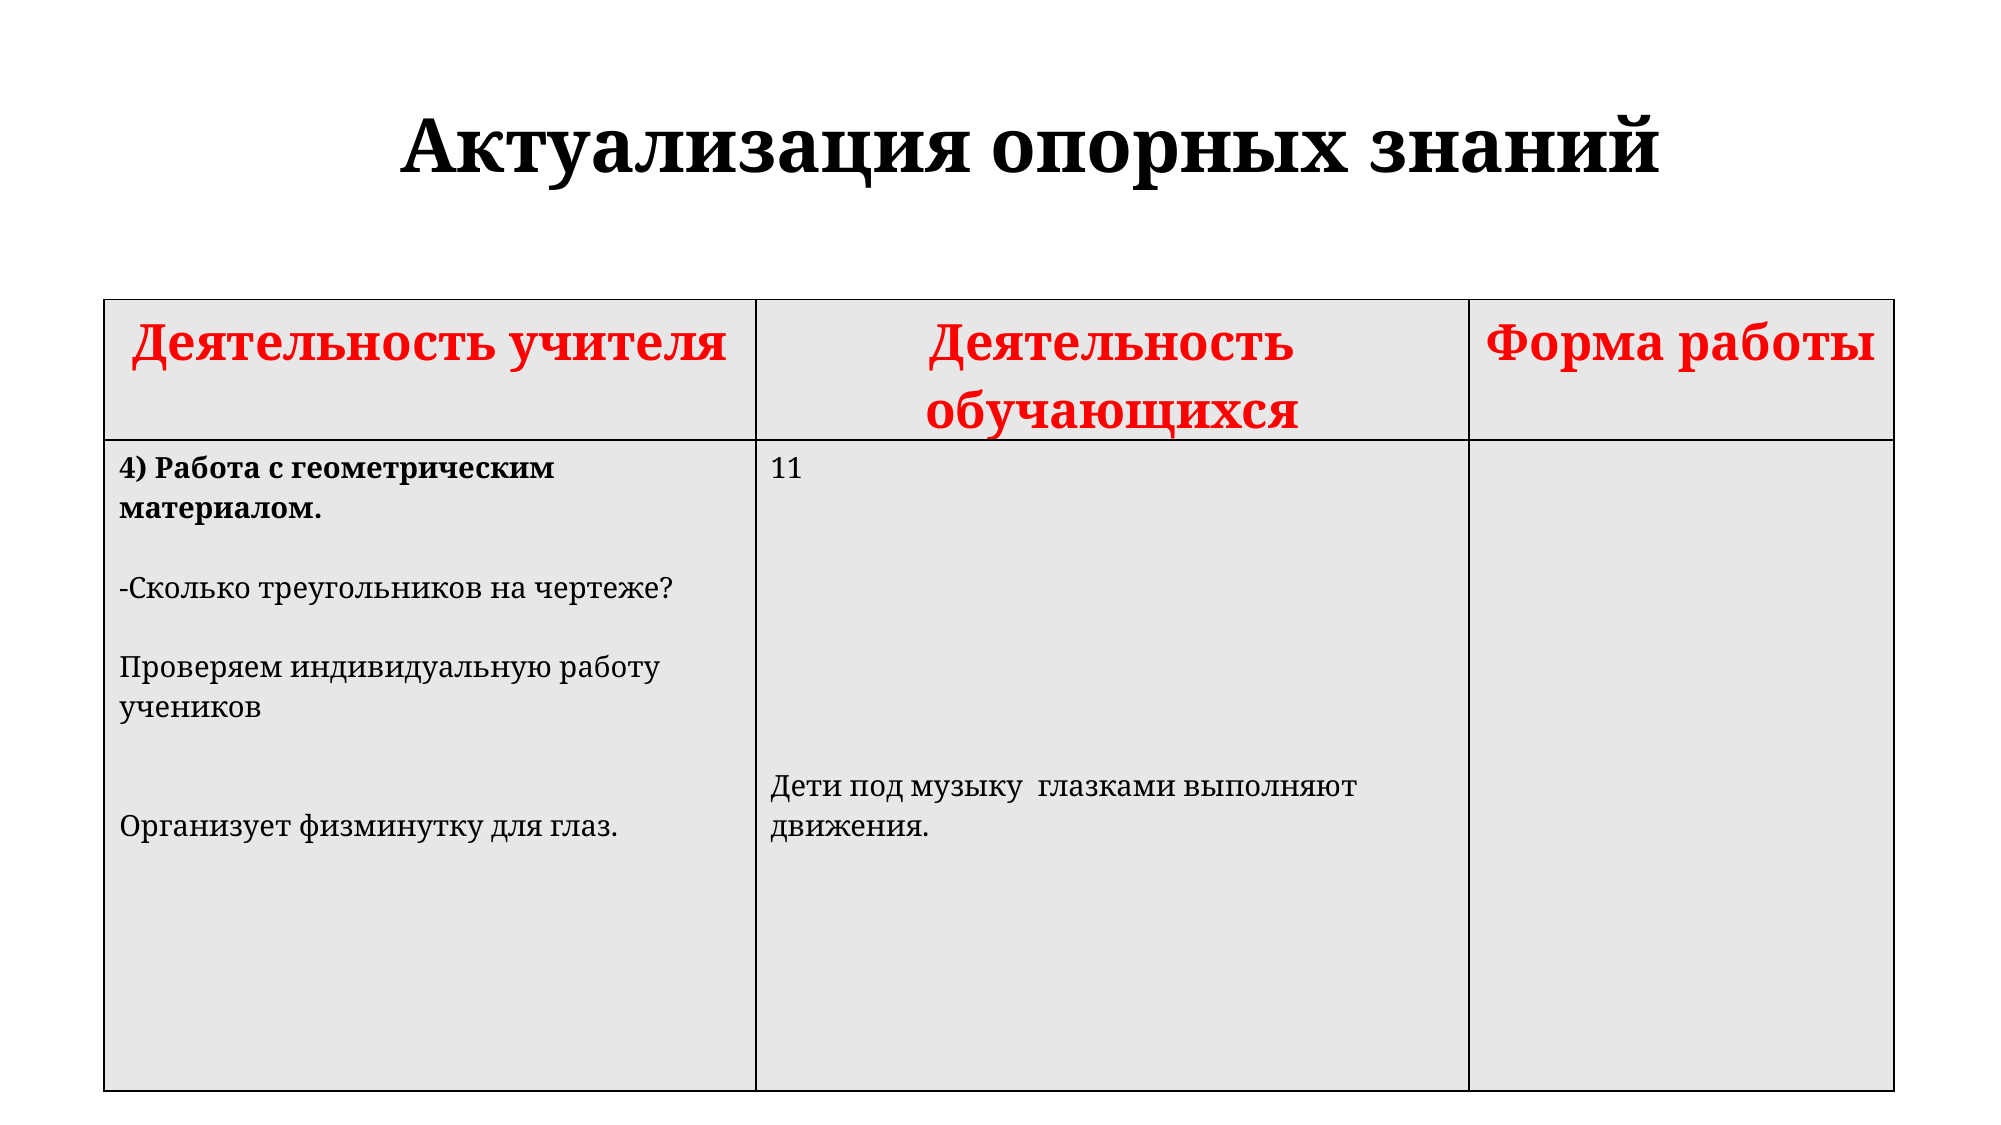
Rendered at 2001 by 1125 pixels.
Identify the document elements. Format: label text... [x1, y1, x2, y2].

table_cell 11 Дети под музыку глазками выполняют движения. [757, 441, 1468, 1090]
table_header Деятельность обучающихся [757, 300, 1468, 439]
table_cell 4) Работа с геометрическим материалом. -Сколько треугольников на чертеже? Проверяем индивидуальную работу учеников Организует физминутку для глаз. [105, 441, 755, 1090]
table_header Форма работы [1470, 300, 1893, 439]
table_cell [1470, 441, 1893, 1090]
table_header Деятельность учителя [105, 300, 755, 439]
text_box Актуализация опорных знаний [315, 0, 1746, 195]
